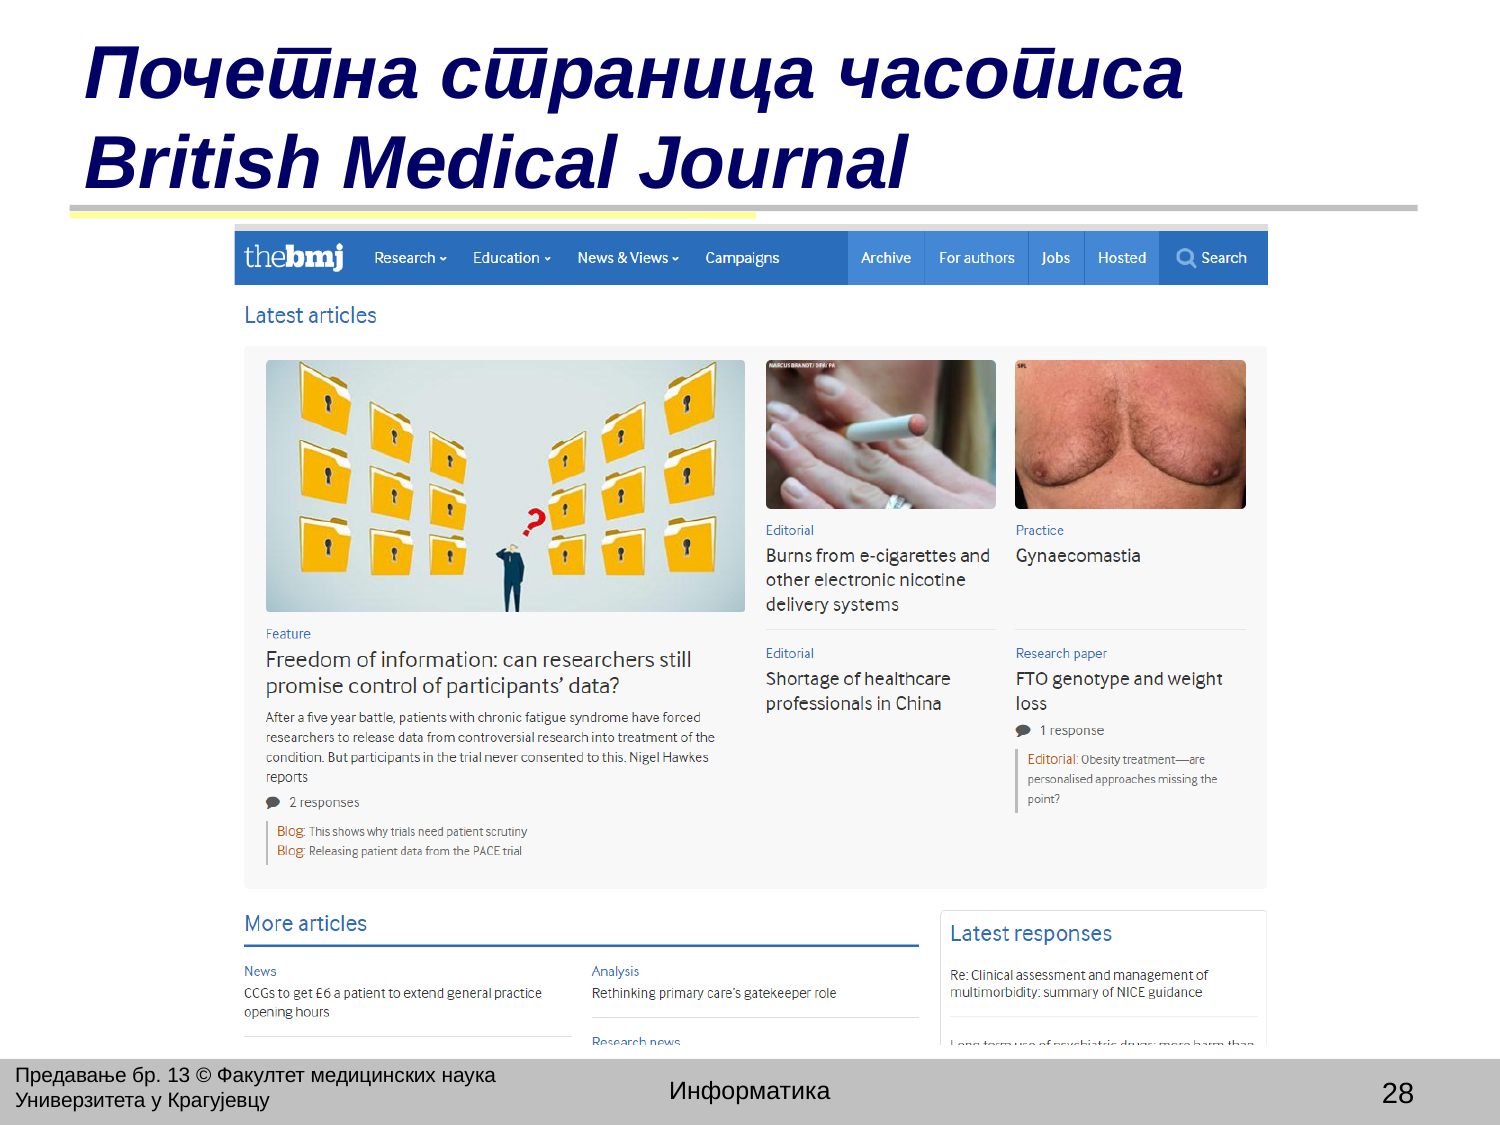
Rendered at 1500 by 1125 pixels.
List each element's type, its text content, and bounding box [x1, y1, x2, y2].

slide_number 28 [1079, 1066, 1430, 1125]
title Почетна страница часописа British Medical Journal [69, 19, 1426, 208]
slide_number Предавање бр. 13 © Факултет медицинских наука Универзитета у Крагујевцу [0, 1053, 617, 1108]
footer Информатика [512, 1066, 988, 1125]
picture [234, 224, 1269, 1045]
